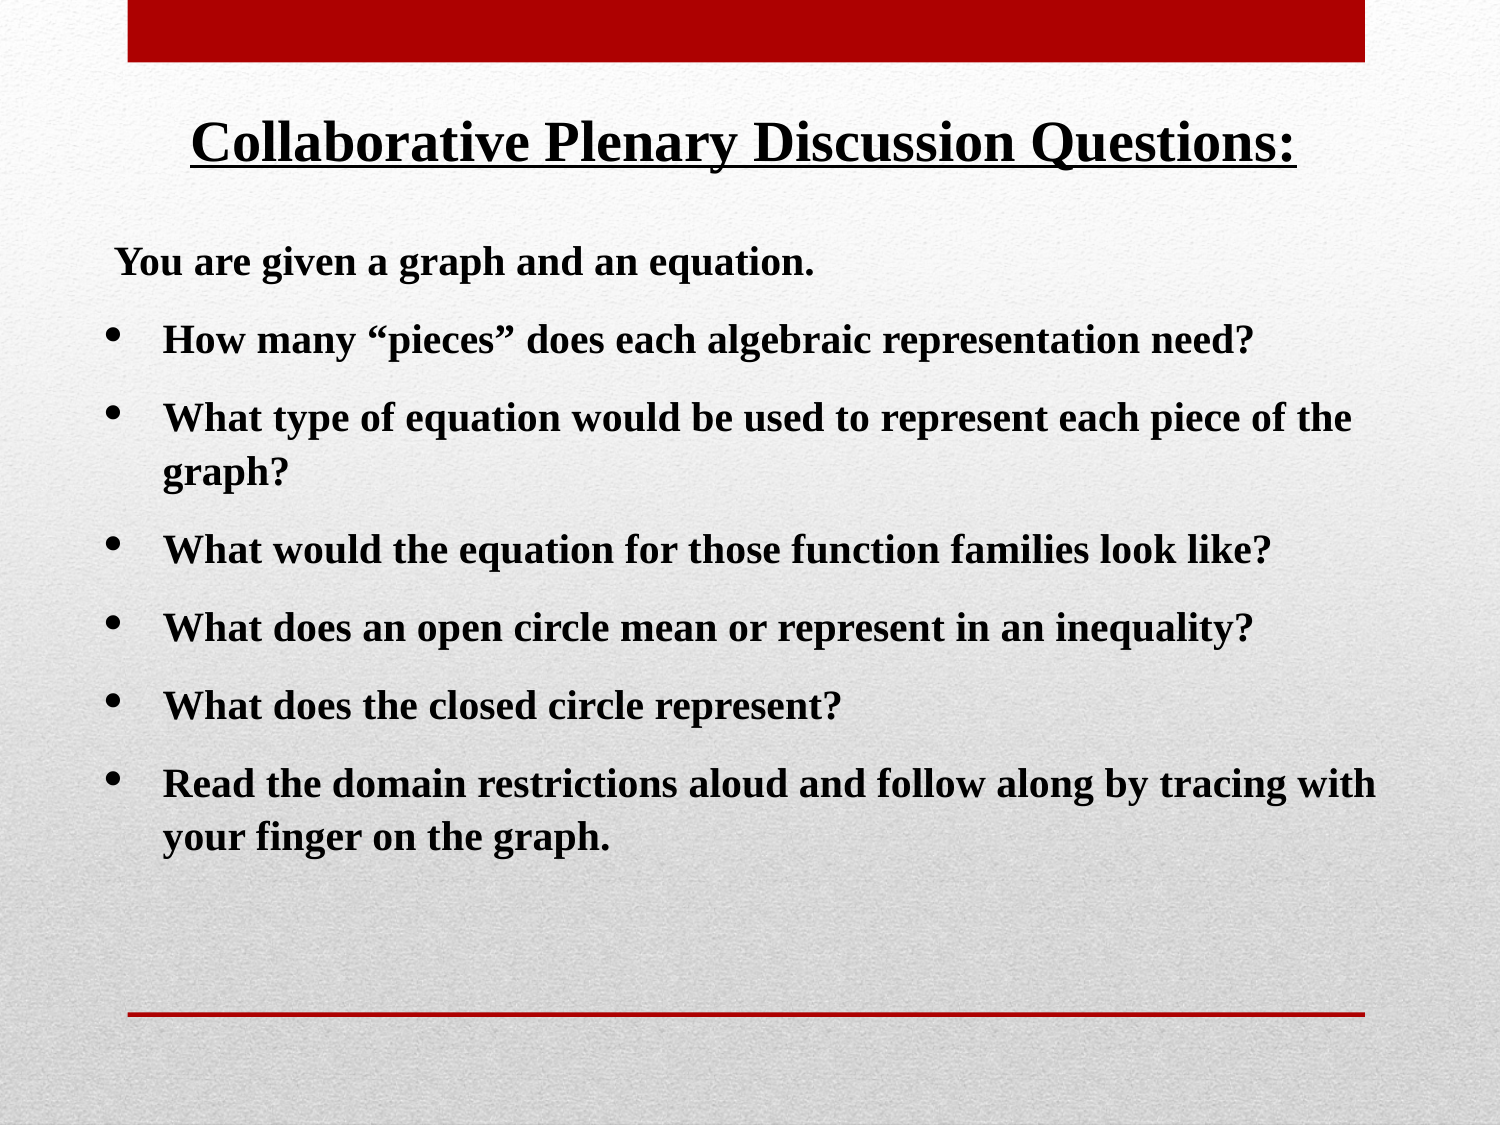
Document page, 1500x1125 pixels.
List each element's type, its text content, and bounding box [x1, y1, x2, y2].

table_header Collaborative Plenary Discussion Questions: [100, 100, 1387, 174]
table_cell You are given a graph and an equation. How many “pieces” does each algebraic representation need? What type of equation would be used to represent each piece of the graph? What would the equation for those function families look like? What does an open circle mean or represent in an inequality? What does the closed circle represent? Read the domain restrictions aloud and follow along by tracing with your finger on the graph. [100, 174, 1387, 1019]
